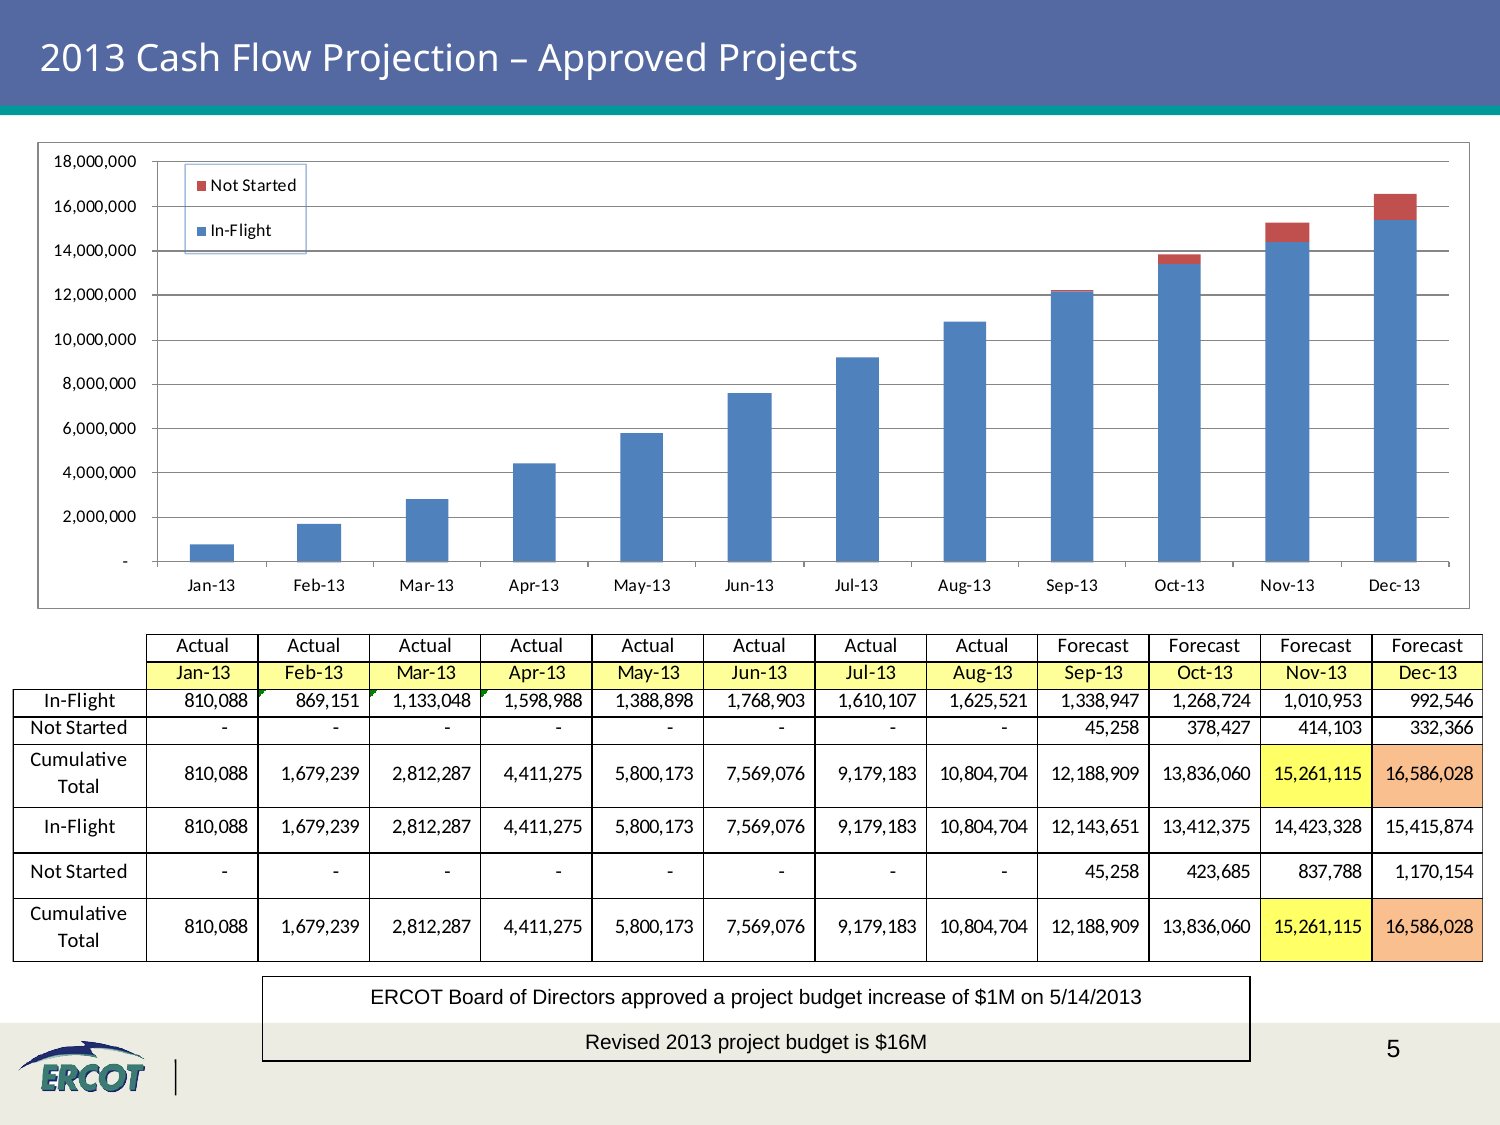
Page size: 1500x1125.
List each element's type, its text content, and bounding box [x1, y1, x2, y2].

title 2013 Cash Flow Projection – Approved Projects [24, 0, 1188, 113]
picture [10, 1031, 151, 1111]
text_box ERCOT Board of Directors approved a project budget increase of $1M on 5/14/2013 Revised 2013 project budget is $16M [262, 976, 1250, 1062]
picture [12, 124, 1485, 963]
